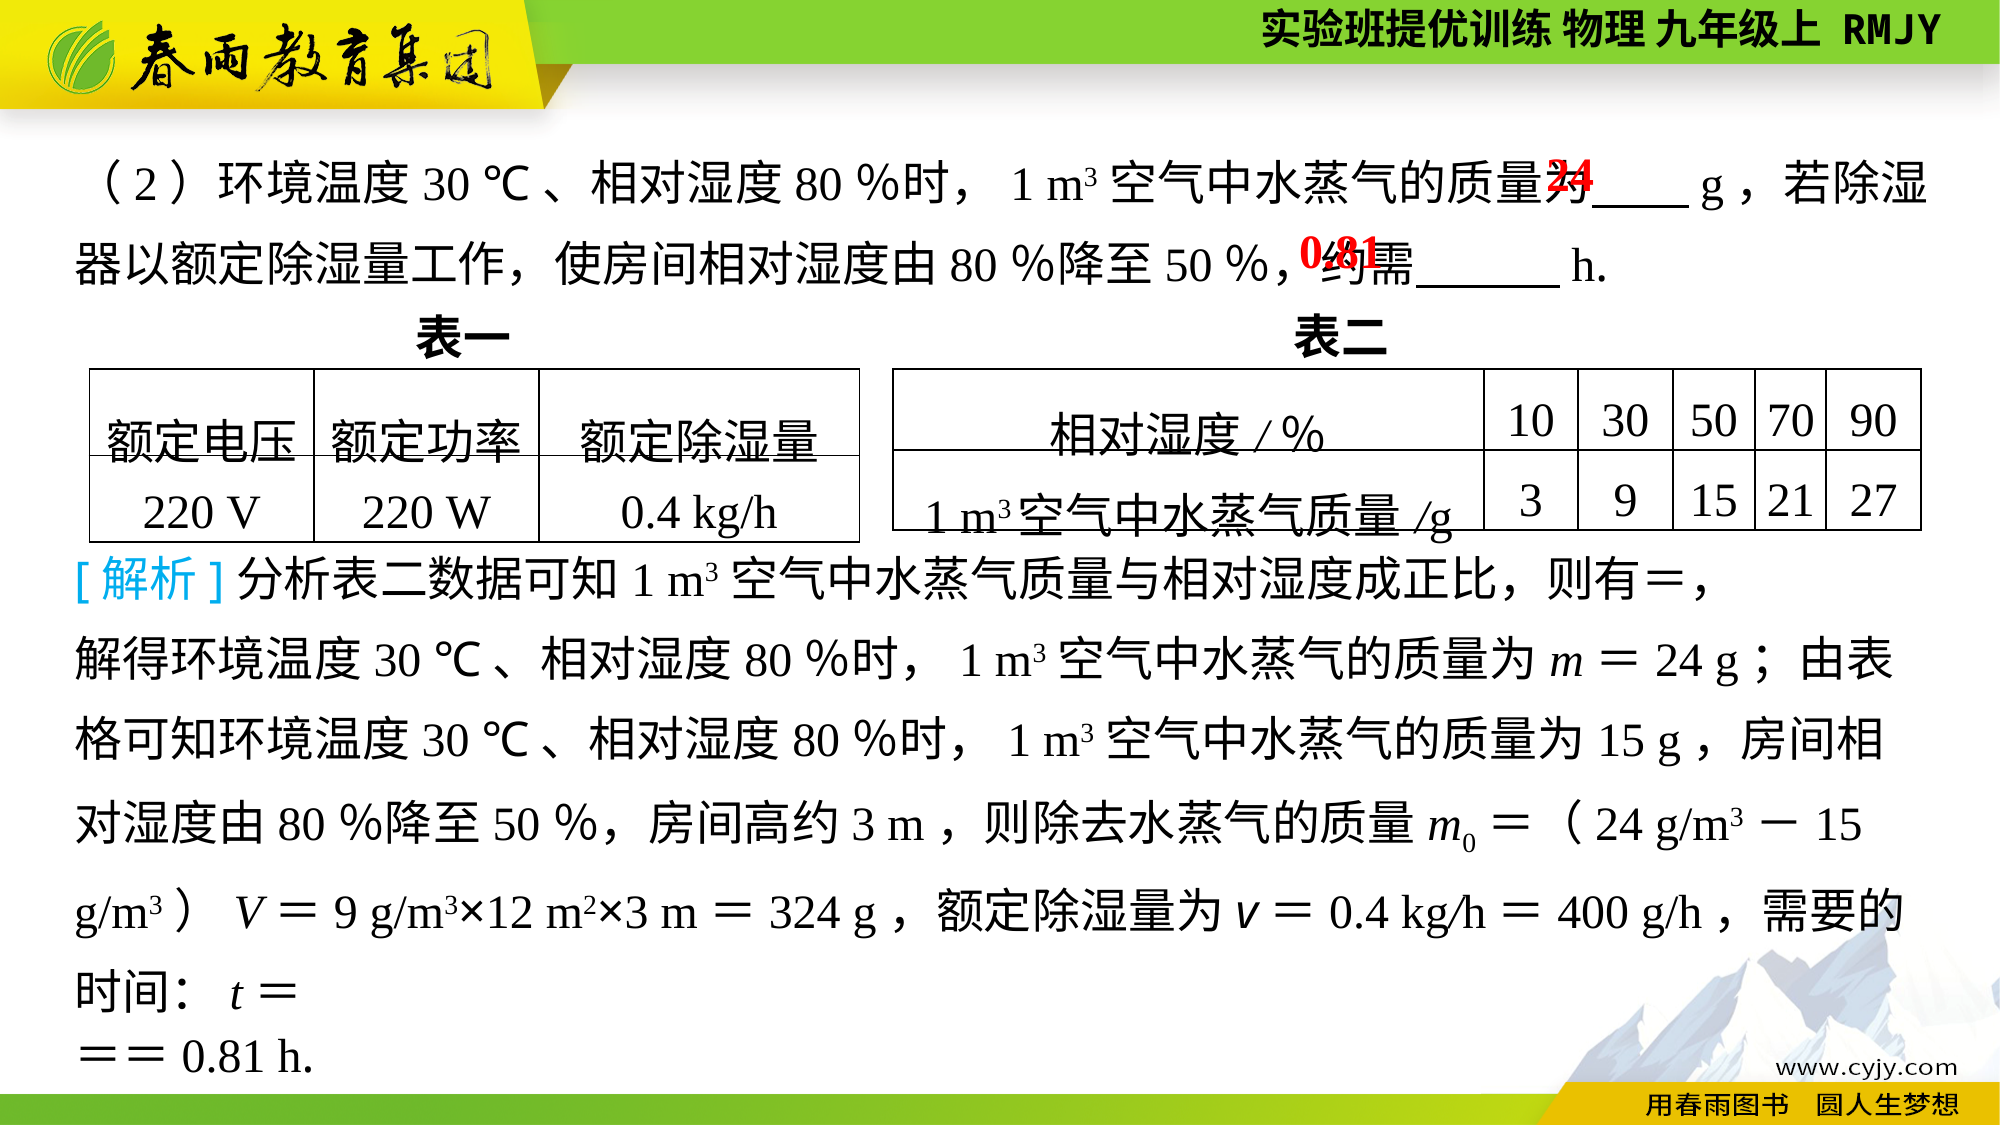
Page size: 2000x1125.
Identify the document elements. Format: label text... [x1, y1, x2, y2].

table_cell 220 V [90, 456, 313, 541]
table_header 额定电压 [90, 370, 313, 455]
table_cell 0.4 kg/h [540, 456, 859, 541]
table_header 30 [1579, 370, 1672, 449]
text_box 24 [1531, 135, 1610, 209]
table_cell 9 [1579, 451, 1672, 529]
list （2）环境温度30 ℃、相对湿度80％时，1 m3空气中水蒸气的质量为 g，若除湿器以额定除湿量工作，使房间相对湿度由80％降至50％，约需 h. [59, 122, 1944, 291]
table_header 10 [1485, 370, 1577, 449]
table_cell 3 [1485, 451, 1577, 529]
table_cell 1 m3空气中水蒸气质量/g [894, 451, 1483, 529]
table_cell 220 W [315, 456, 538, 541]
text_box 表二 [1278, 299, 1405, 368]
text_box 表一 [400, 300, 527, 368]
table_header 70 [1756, 370, 1825, 449]
table_header 50 [1674, 370, 1754, 449]
table_cell 15 [1674, 451, 1754, 529]
table_header 额定功率 [315, 370, 538, 455]
table_header 相对湿度/％ [894, 370, 1483, 449]
picture [0, 0, 2000, 1125]
table_cell 21 [1756, 451, 1825, 529]
table_header 额定除湿量 [540, 370, 859, 455]
table_cell 27 [1827, 451, 1920, 529]
table_header 90 [1827, 370, 1920, 449]
text_box 0.81 [1284, 213, 1399, 286]
